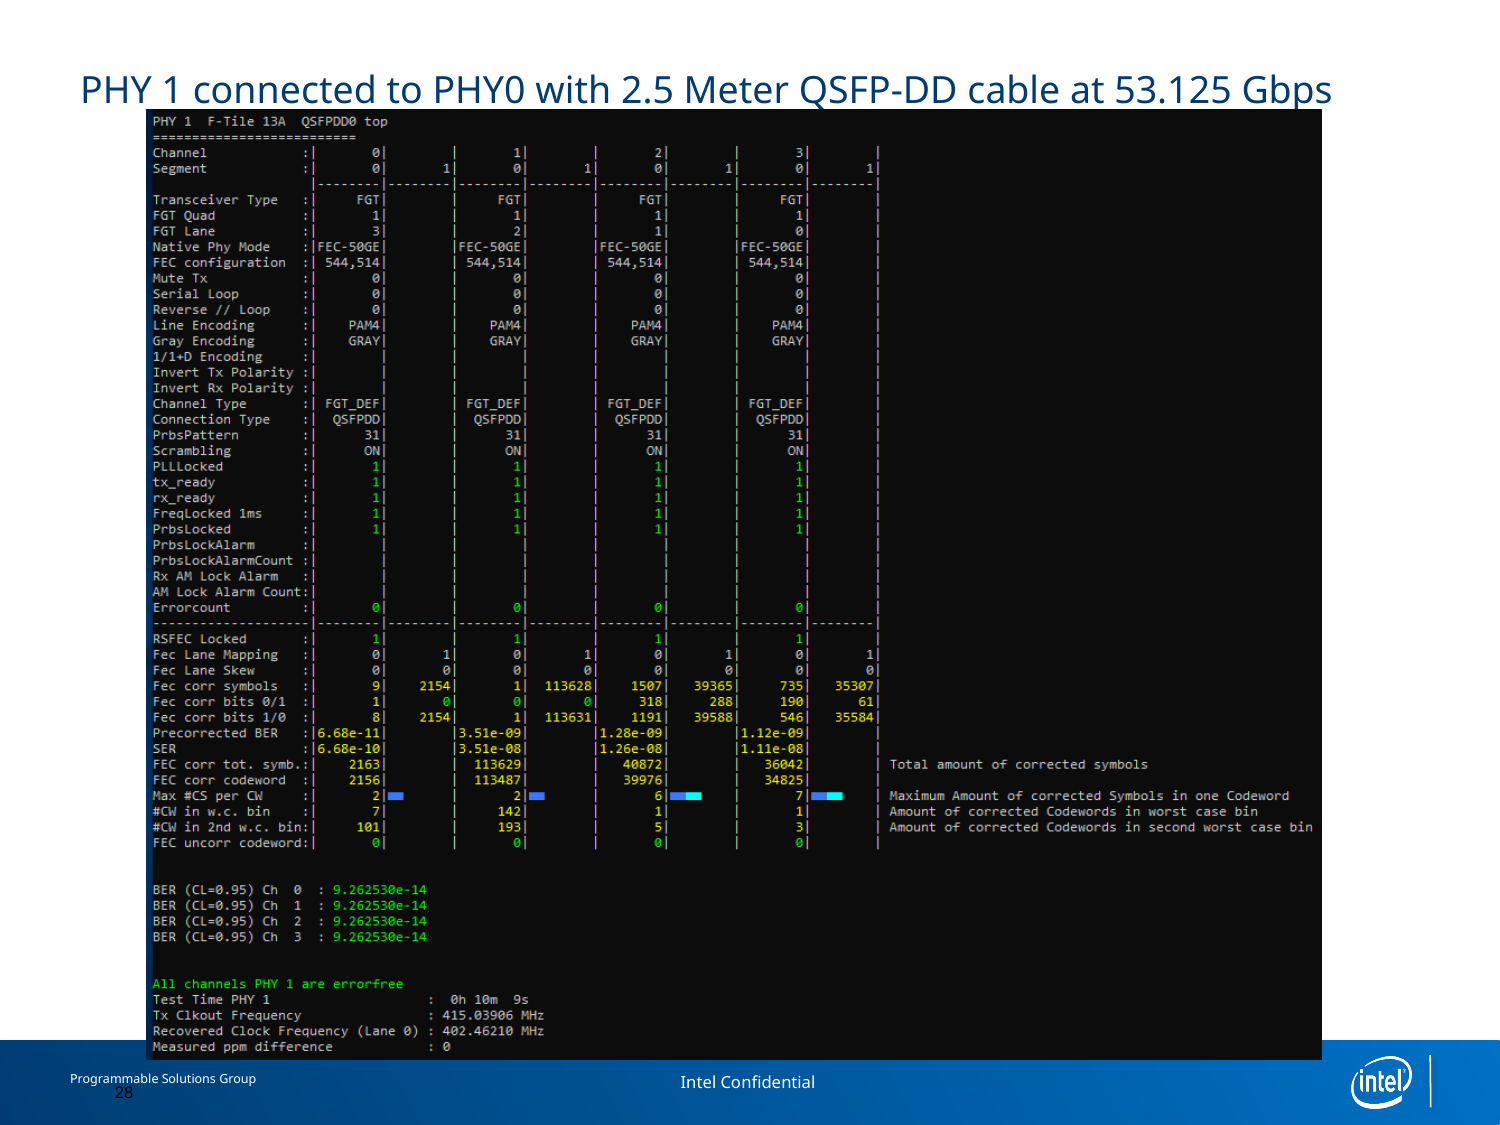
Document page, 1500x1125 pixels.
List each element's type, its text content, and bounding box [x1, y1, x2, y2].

picture [1351, 1056, 1412, 1109]
title PHY 1 connected to PHY0 with 2.5 Meter QSFP-DD cable at 53.125 Gbps [80, 65, 1388, 194]
picture [146, 109, 1322, 1061]
slide_number 28 [19, 1069, 134, 1116]
